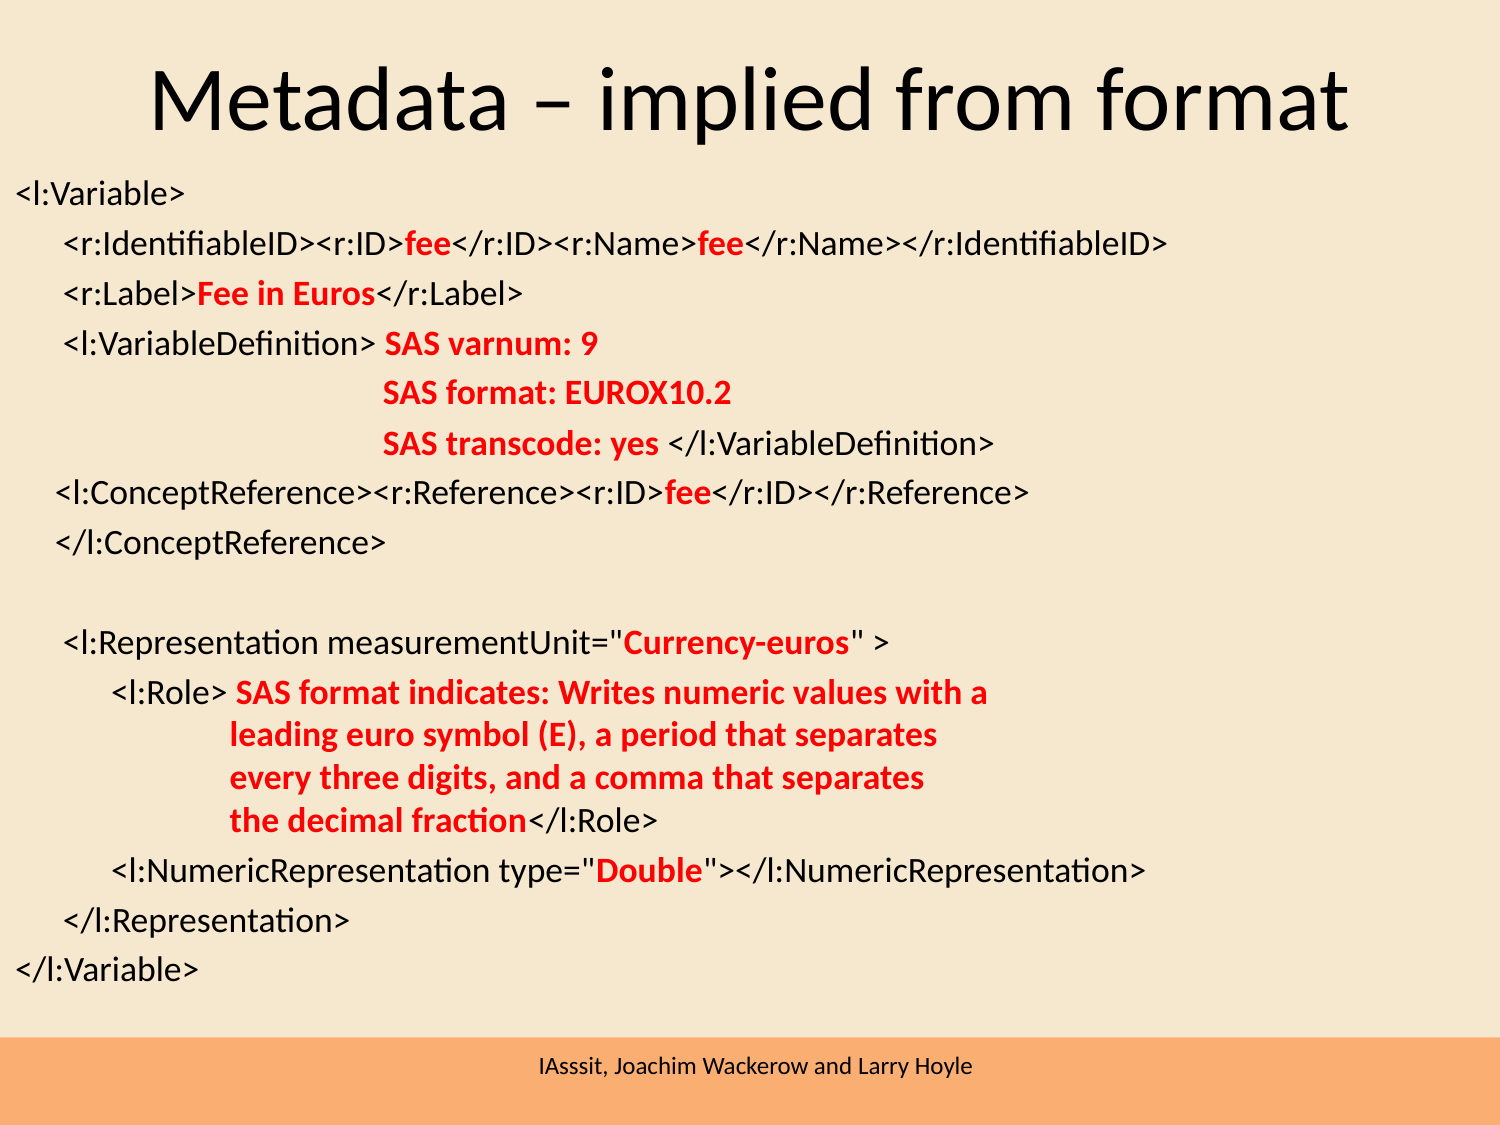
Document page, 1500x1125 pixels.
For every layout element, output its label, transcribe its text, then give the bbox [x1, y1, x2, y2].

list <l:Variable> <r:IdentifiableID><r:ID>fee</r:ID><r:Name>fee</r:Name></r:IdentifiableID> <r:Label>Fee in Euros</r:Label> <l:VariableDefinition> SAS varnum: 9 SAS format: EUROX10.2 SAS transcode: yes </l:VariableDefinition> <l:ConceptReference><r:Reference><r:ID>fee</r:ID></r:Reference> </l:ConceptReference> <l:Representation measurementUnit="Currency-euros" > <l:Role> SAS format indicates: Writes numeric values with a leading euro symbol (E), a period that separates every three digits, and a comma that separates the decimal fraction</l:Role> <l:NumericRepresentation type="Double"></l:NumericRepresentation> </l:Representation> </l:Variable> [0, 162, 1500, 1005]
title Metadata – implied from format [0, 0, 1500, 162]
footer IAsssit, Joachim Wackerow and Larry Hoyle [399, 1042, 1113, 1103]
